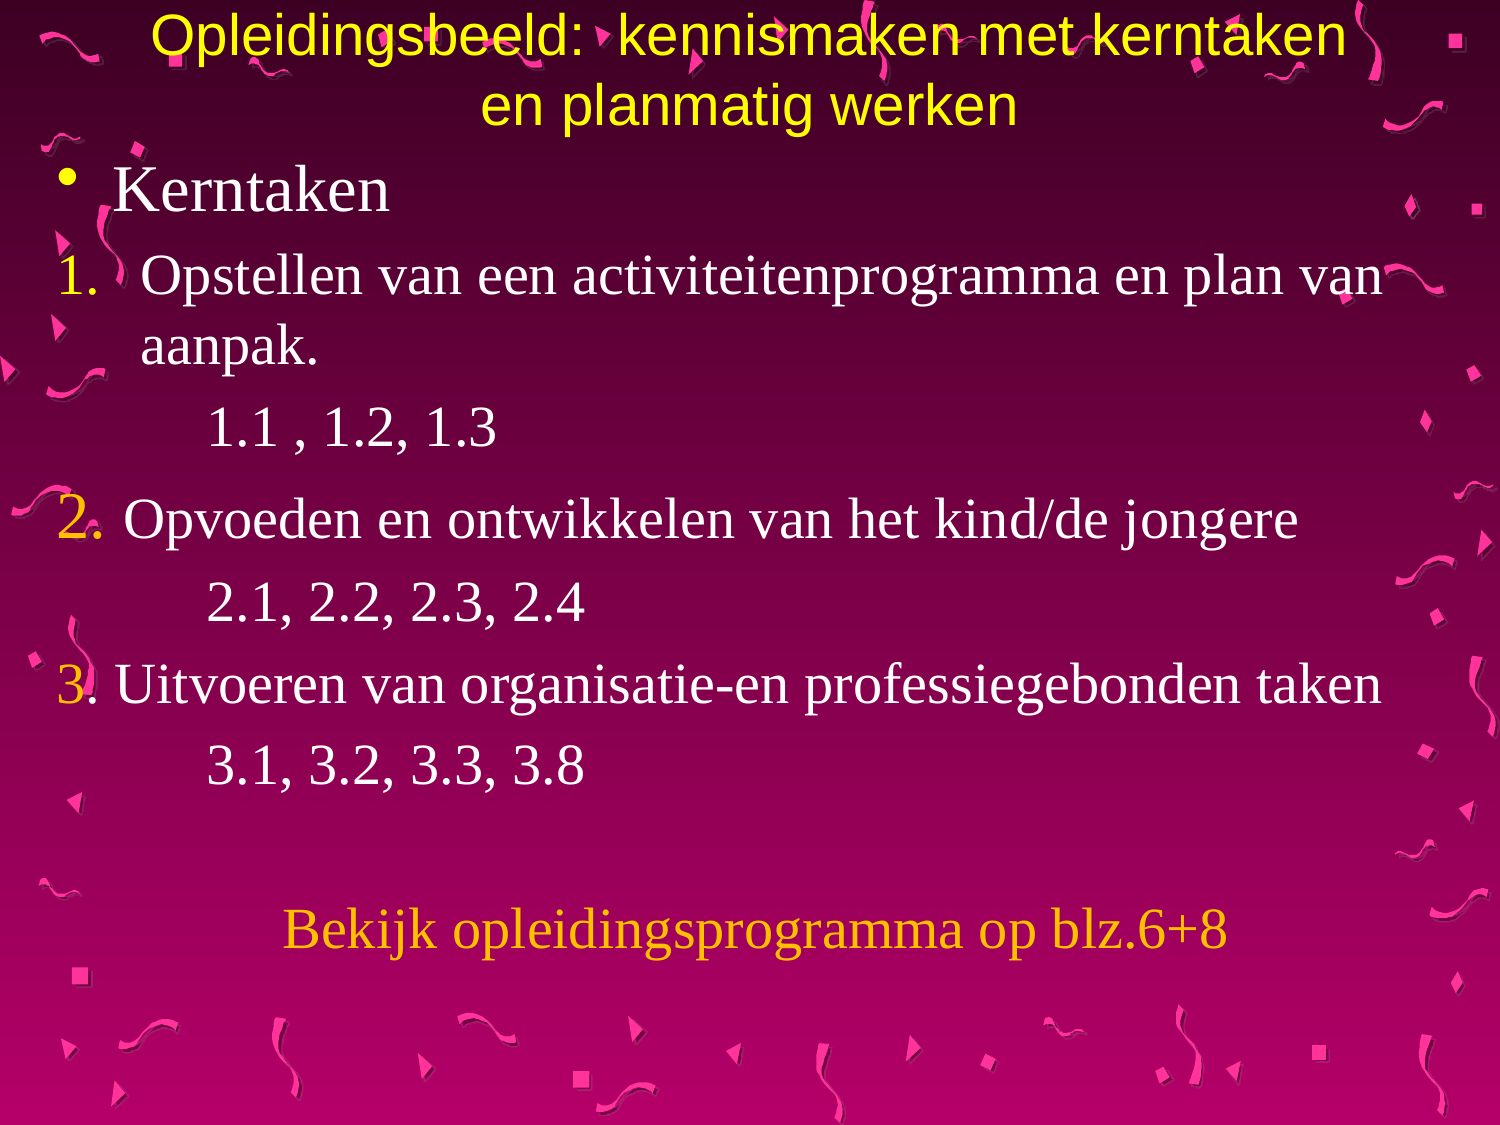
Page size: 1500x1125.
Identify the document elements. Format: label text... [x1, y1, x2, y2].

title Opleidingsbeeld: kennismaken met kerntaken en planmatig werken [112, 30, 1388, 137]
list Kerntaken Opstellen van een activiteitenprogramma en plan van aanpak. 1.1 , 1.2, 1.3 2. Opvoeden en ontwikkelen van het kind/de jongere 2.1, 2.2, 2.3, 2.4 3. Uitvoeren van organisatie-en professiegebonden taken 3.1, 3.2, 3.3, 3.8 Bekijk opleidingsprogramma op blz.6+8 [41, 137, 1471, 1106]
